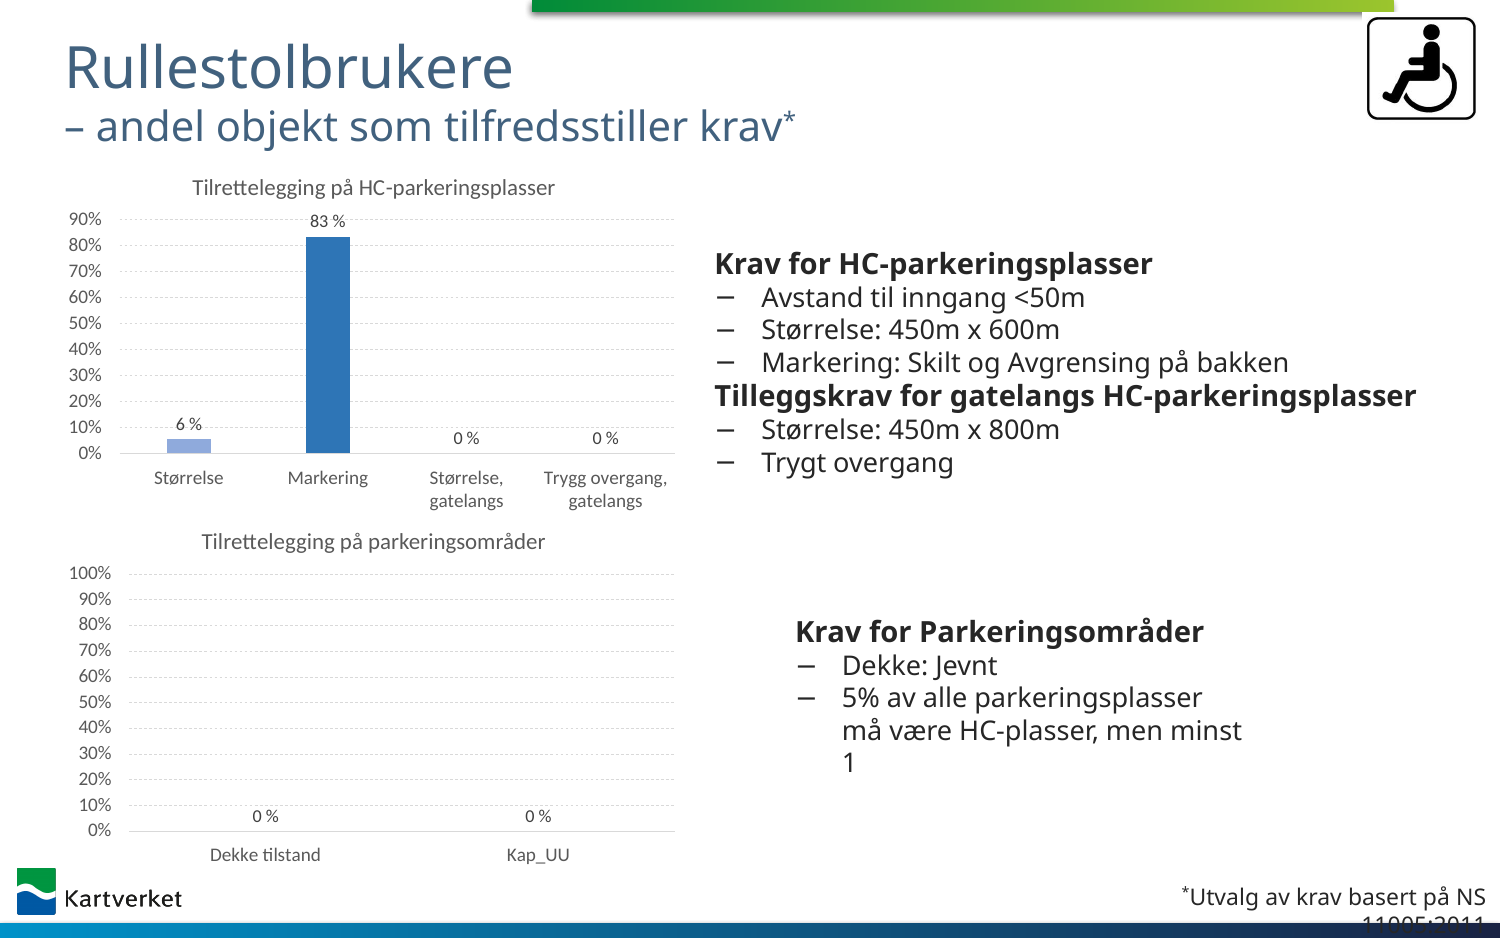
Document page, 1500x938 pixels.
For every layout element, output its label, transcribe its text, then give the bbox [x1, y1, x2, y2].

picture [62, 166, 686, 519]
picture [62, 520, 686, 874]
text_box Krav for HC-parkeringsplasser Avstand til inngang <50m Størrelse: 450m x 600m Markering: Skilt og Avgrensing på bakken Tilleggskrav for gatelangs HC-parkeringsplasser Størrelse: 450m x 800m Trygt overgang [699, 237, 1433, 485]
text_box Rullestolbrukere – andel objekt som tilfredsstiller krav* [49, 25, 1431, 158]
text_box *Utvalg av krav basert på NS 11005:2011 [1068, 873, 1500, 938]
picture [1362, 12, 1481, 126]
text_box Krav for Parkeringsområder Dekke: Jevnt 5% av alle parkeringsplasser må være HC-plasser, men minst 1 [780, 605, 1261, 786]
